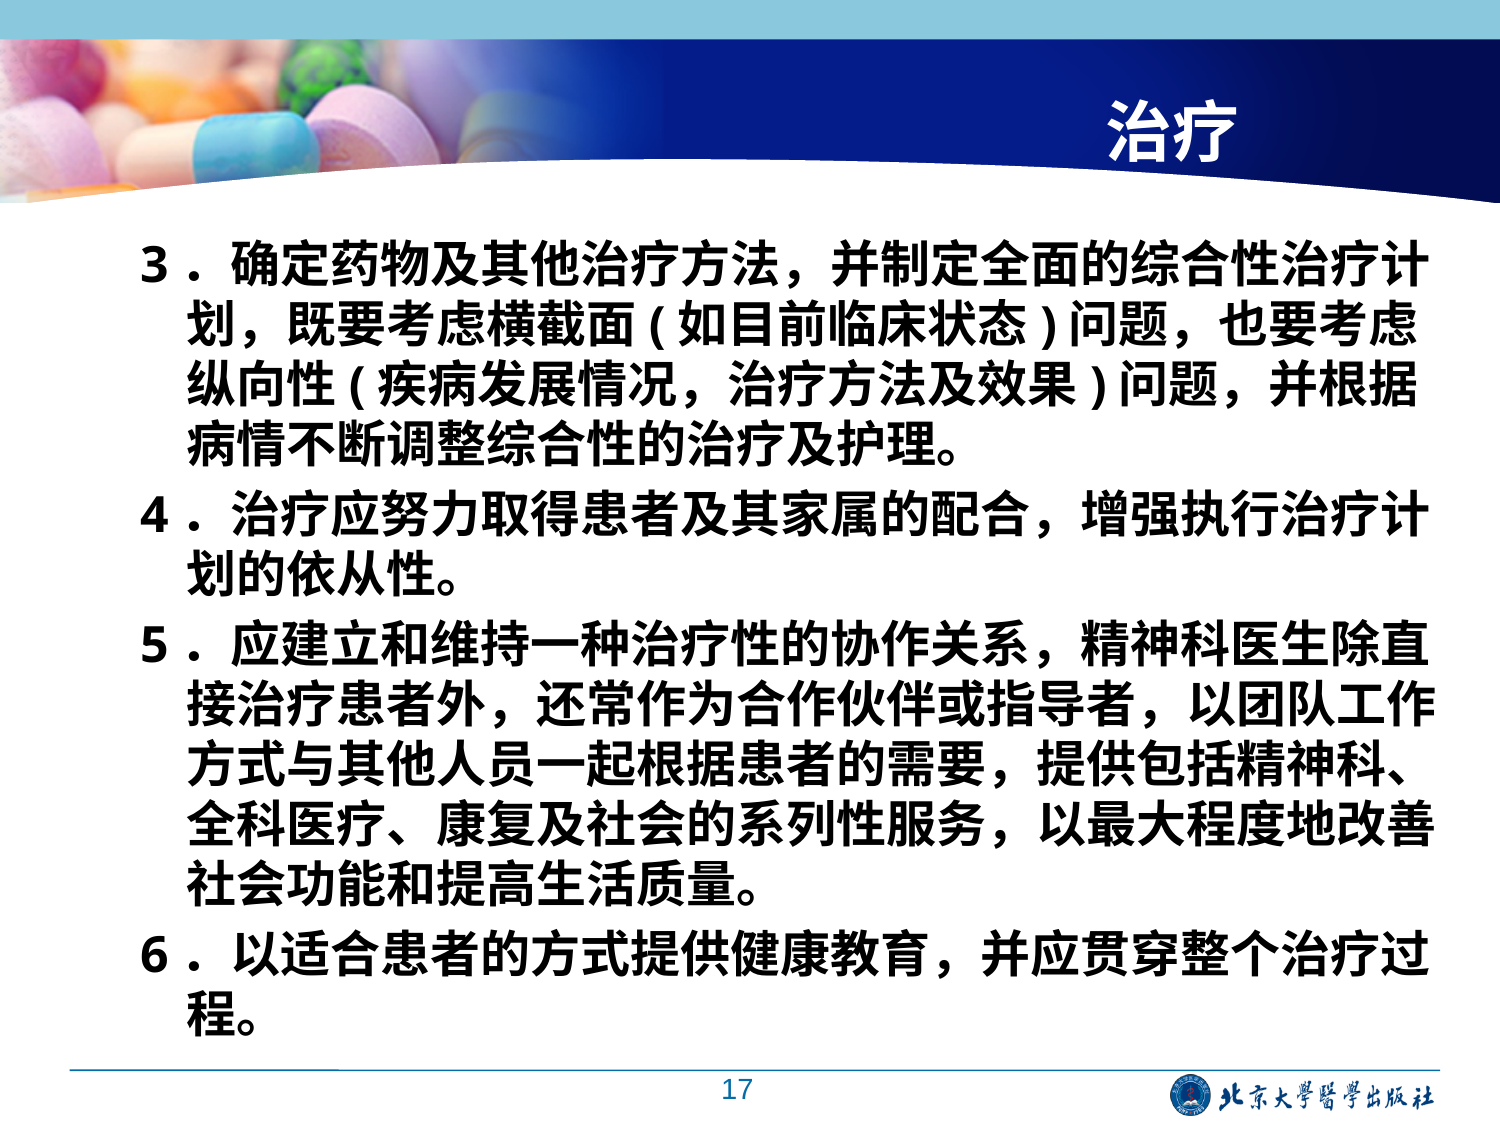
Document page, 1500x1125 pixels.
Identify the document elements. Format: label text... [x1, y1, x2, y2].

list 3．确定药物及其他治疗方法，并制定全面的综合性治疗计划，既要考虑横截面(如目前临床状态)问题，也要考虑纵向性(疾病发展情况，治疗方法及效果)问题，并根据病情不断调整综合性的治疗及护理。 4．治疗应努力取得患者及其家属的配合，增强执行治疗计划的依从性。 5．应建立和维持一种治疗性的协作关系，精神科医生除直接治疗患者外，还常作为合作伙伴或指导者，以团队工作方式与其他人员一起根据患者的需要，提供包括精神科、全科医疗、康复及社会的系列性服务，以最大程度地改善社会功能和提高生活质量。 6．以适合患者的方式提供健康教育，并应贯穿整个治疗过程。 [49, 224, 1463, 1026]
slide_number 17 [562, 1062, 913, 1114]
picture [0, 40, 1500, 203]
picture [1170, 1074, 1436, 1118]
text_box 治疗 [937, 81, 1430, 177]
